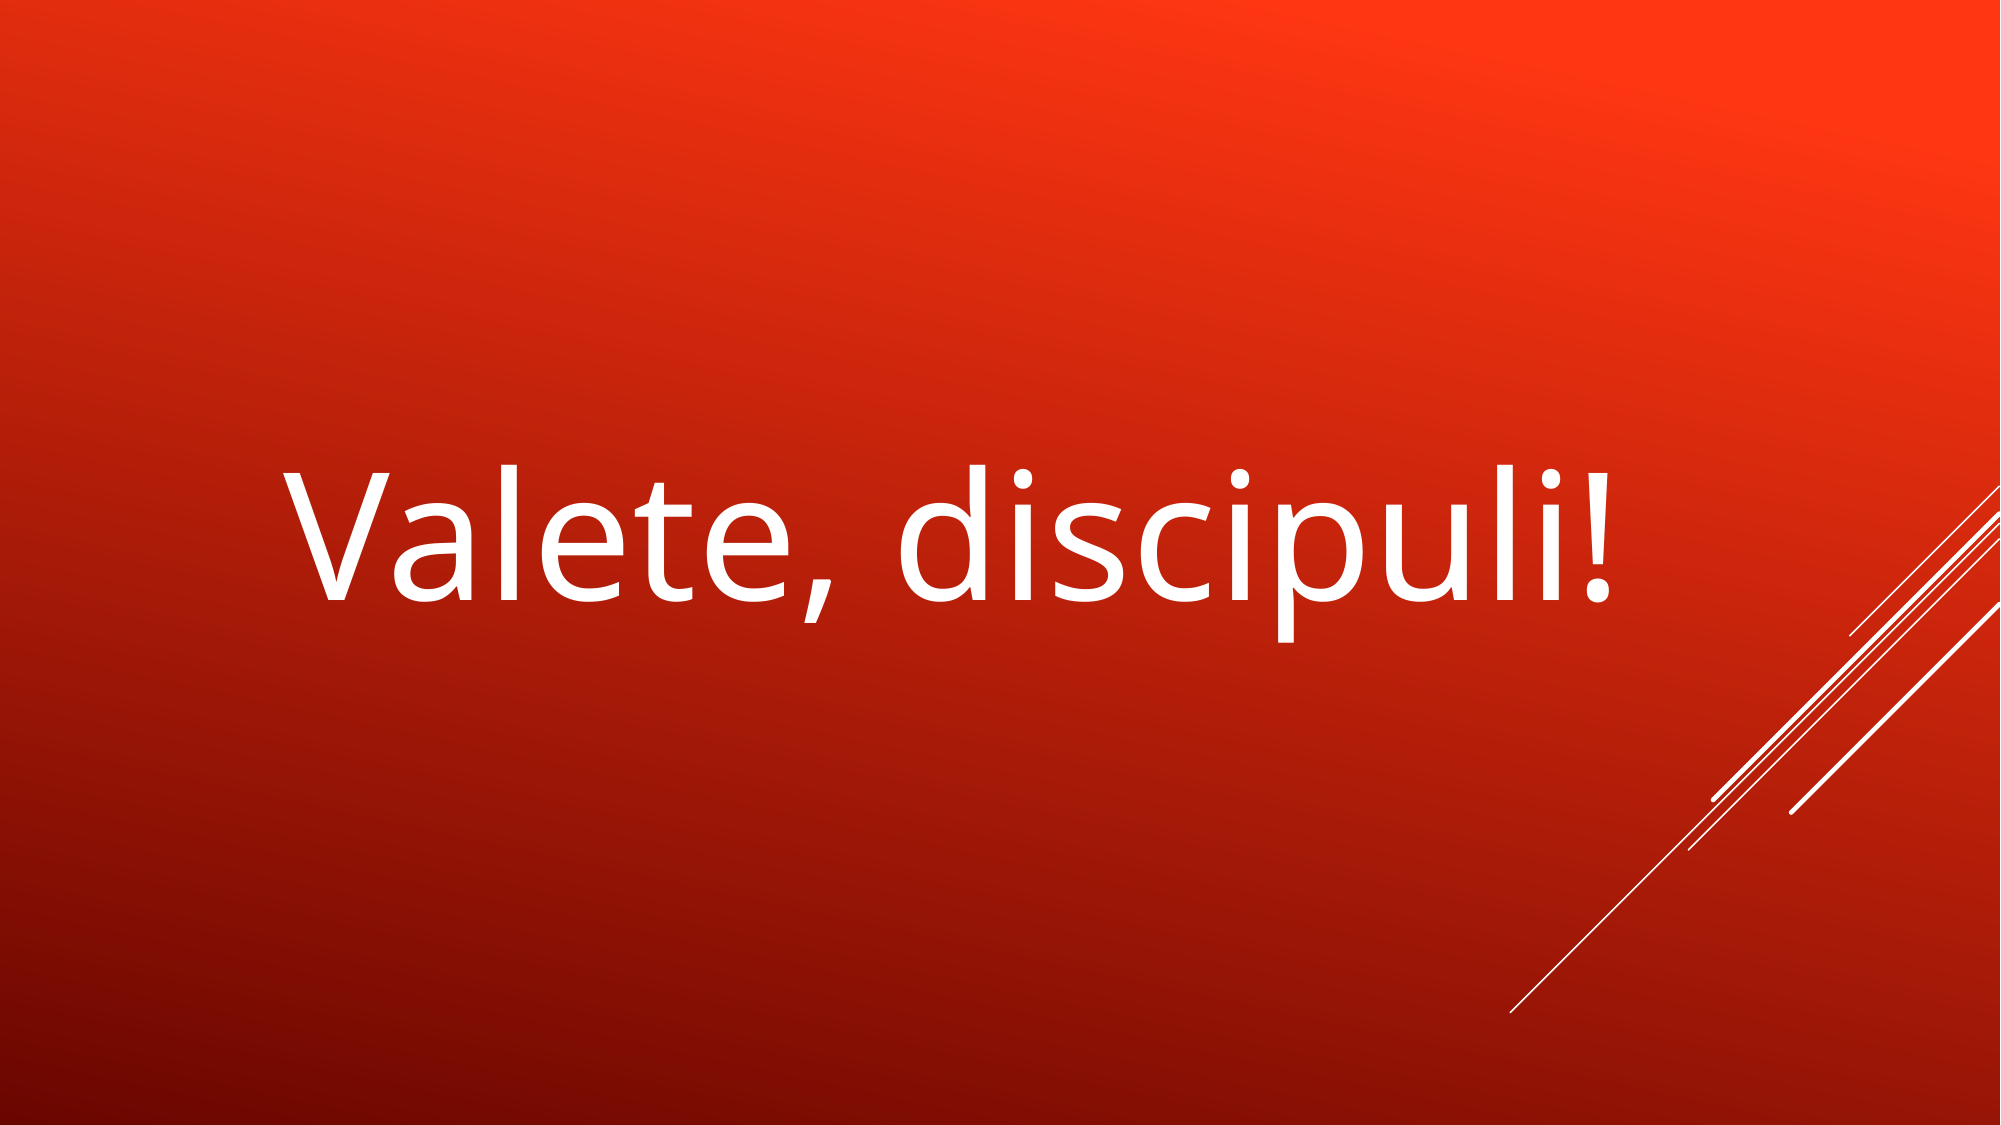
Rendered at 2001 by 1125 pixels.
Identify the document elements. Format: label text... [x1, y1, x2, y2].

list Valete, discipuli! [260, 414, 1657, 664]
